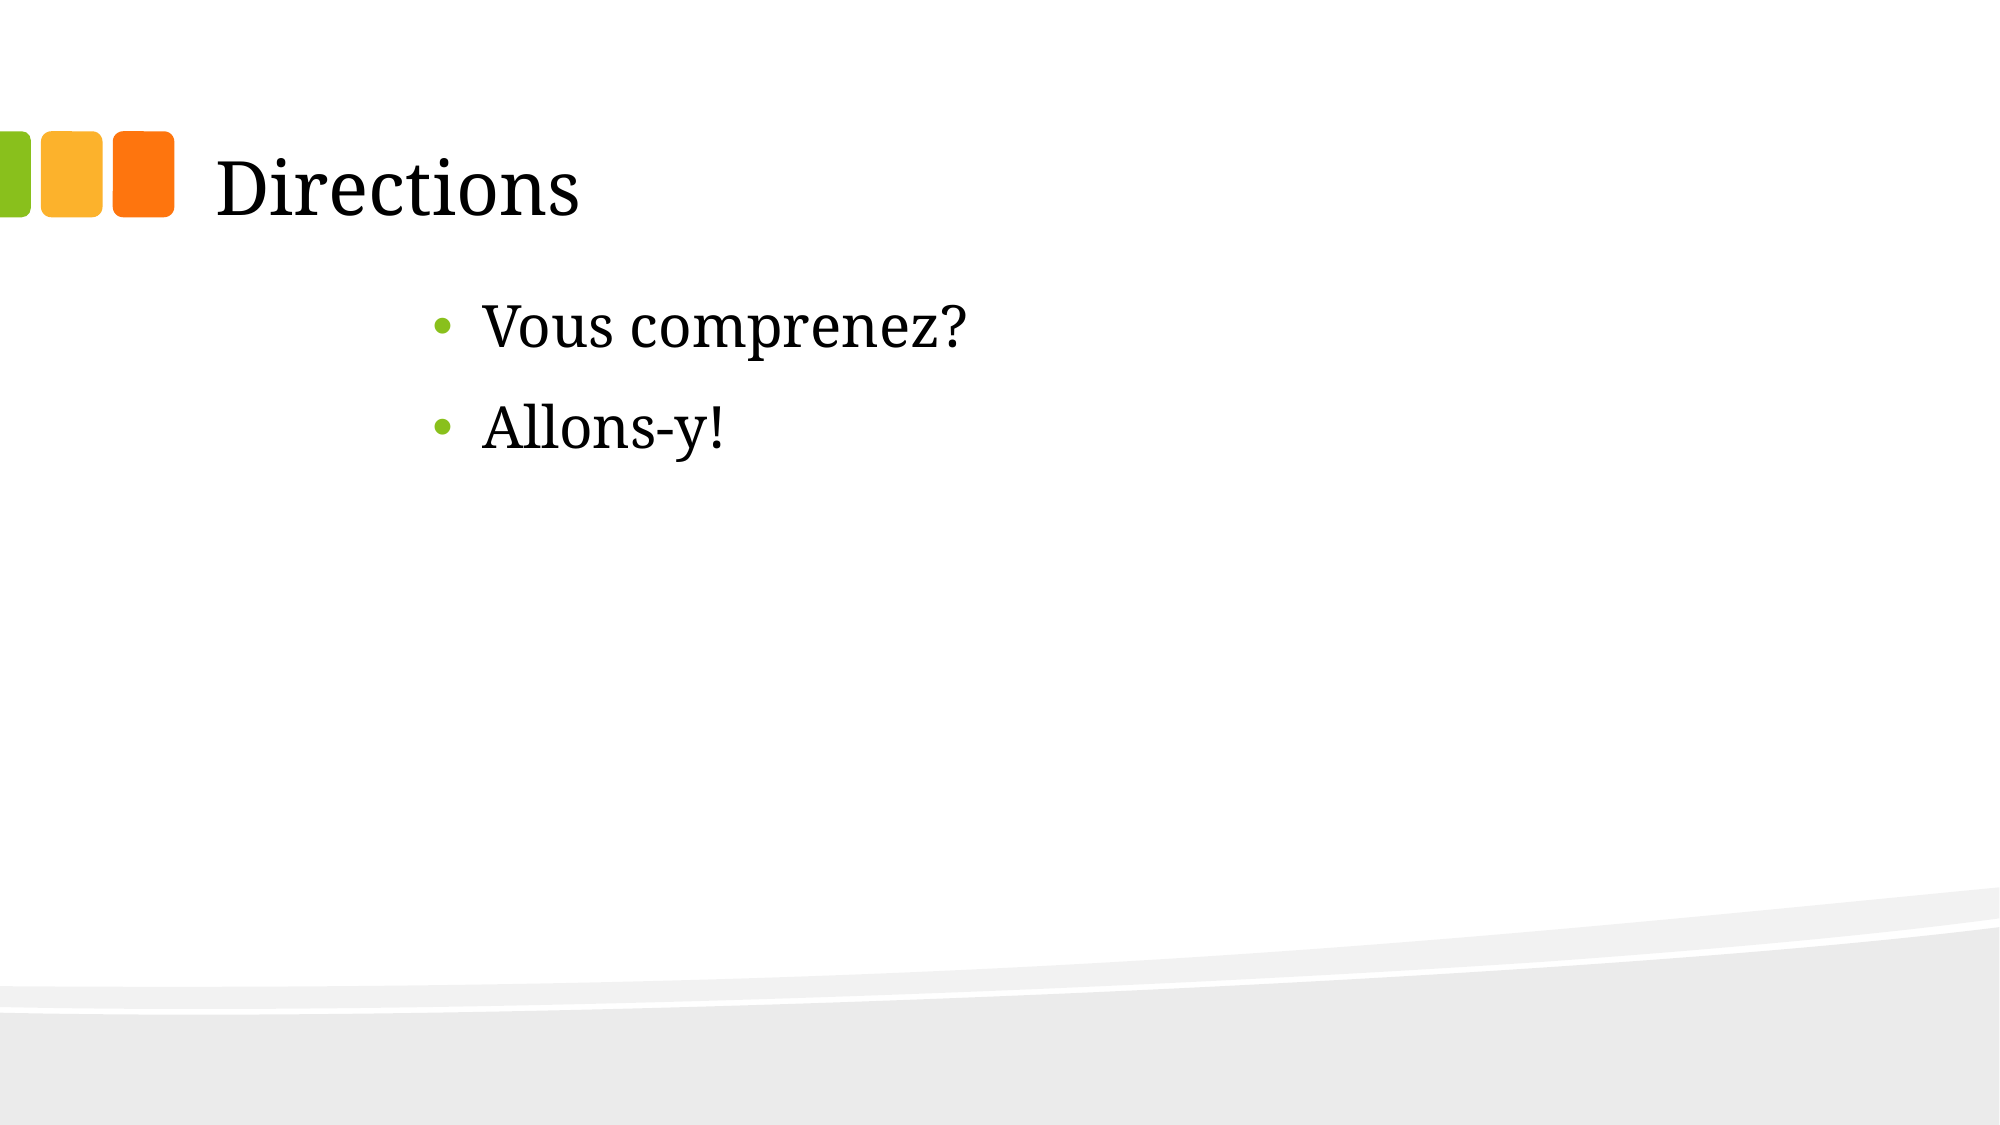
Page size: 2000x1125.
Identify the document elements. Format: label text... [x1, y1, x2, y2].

list Vous comprenez? Allons-y! [412, 287, 1656, 800]
title Directions [199, 24, 1800, 238]
